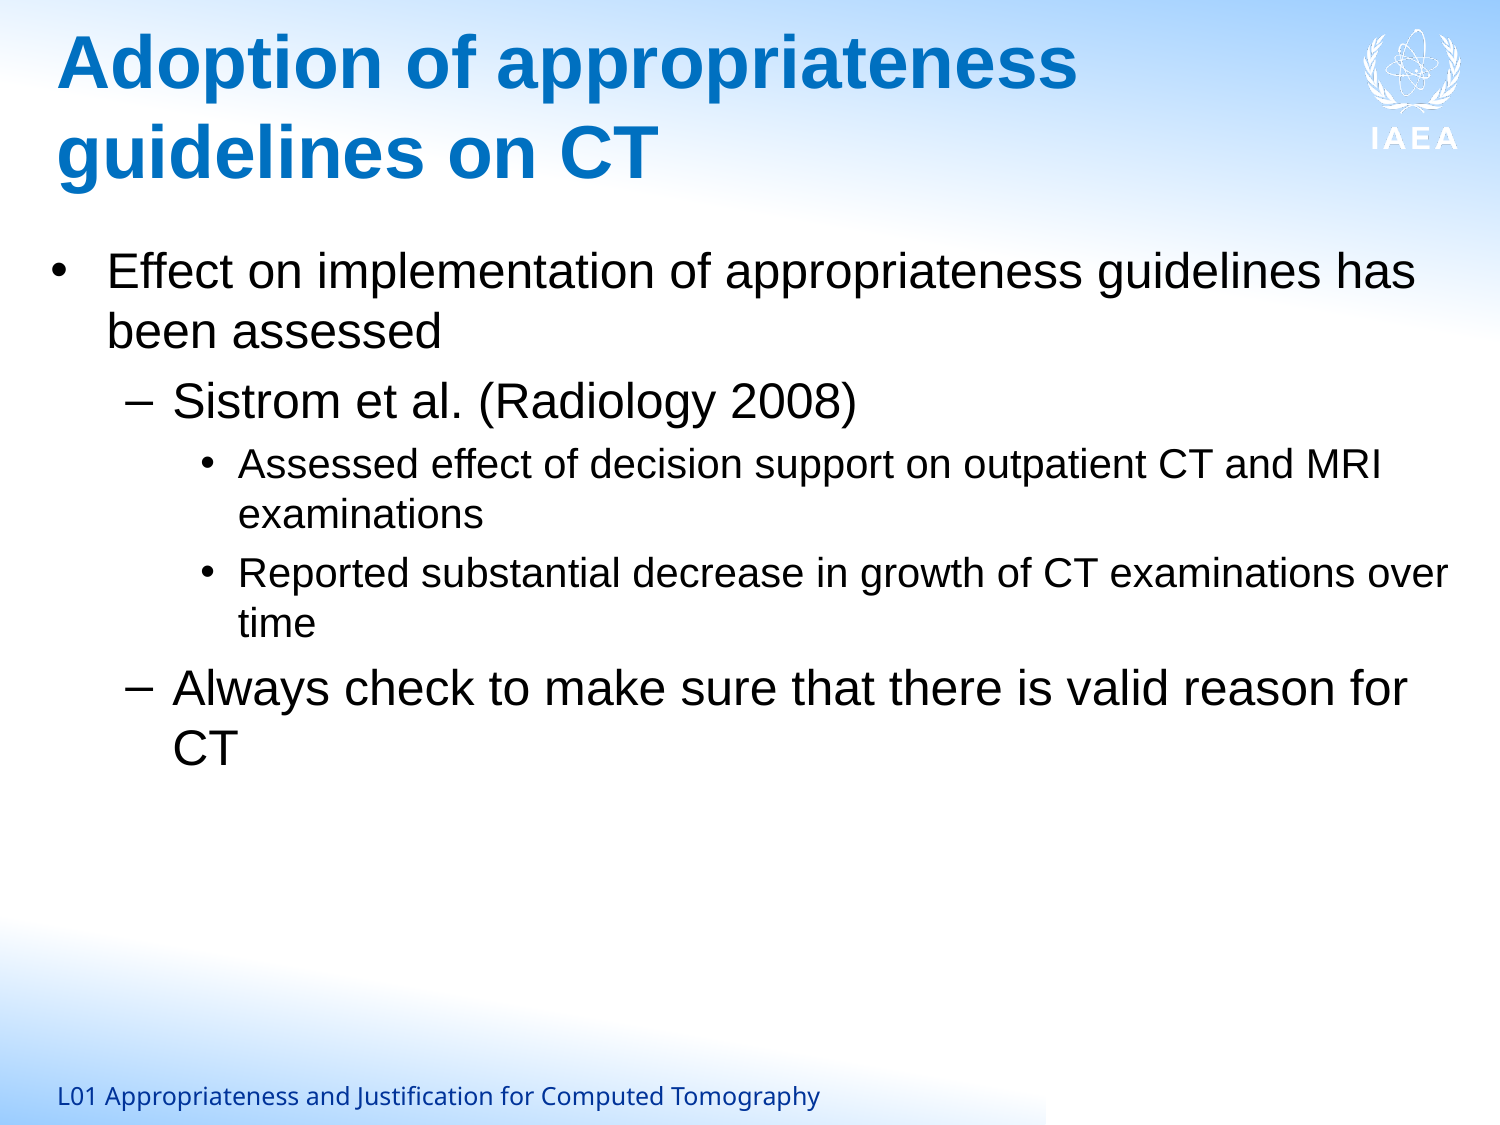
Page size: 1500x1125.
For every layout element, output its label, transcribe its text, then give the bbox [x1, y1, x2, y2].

title Adoption of appropriateness guidelines on CT [41, 19, 1364, 188]
picture [1364, 29, 1461, 149]
list Effect on implementation of appropriateness guidelines has been assessed Sistrom et al. (Radiology 2008) Assessed effect of decision support on outpatient CT and MRI examinations Reported substantial decrease in growth of CT examinations over time Always check to make sure that there is valid reason for CT [35, 231, 1465, 1105]
